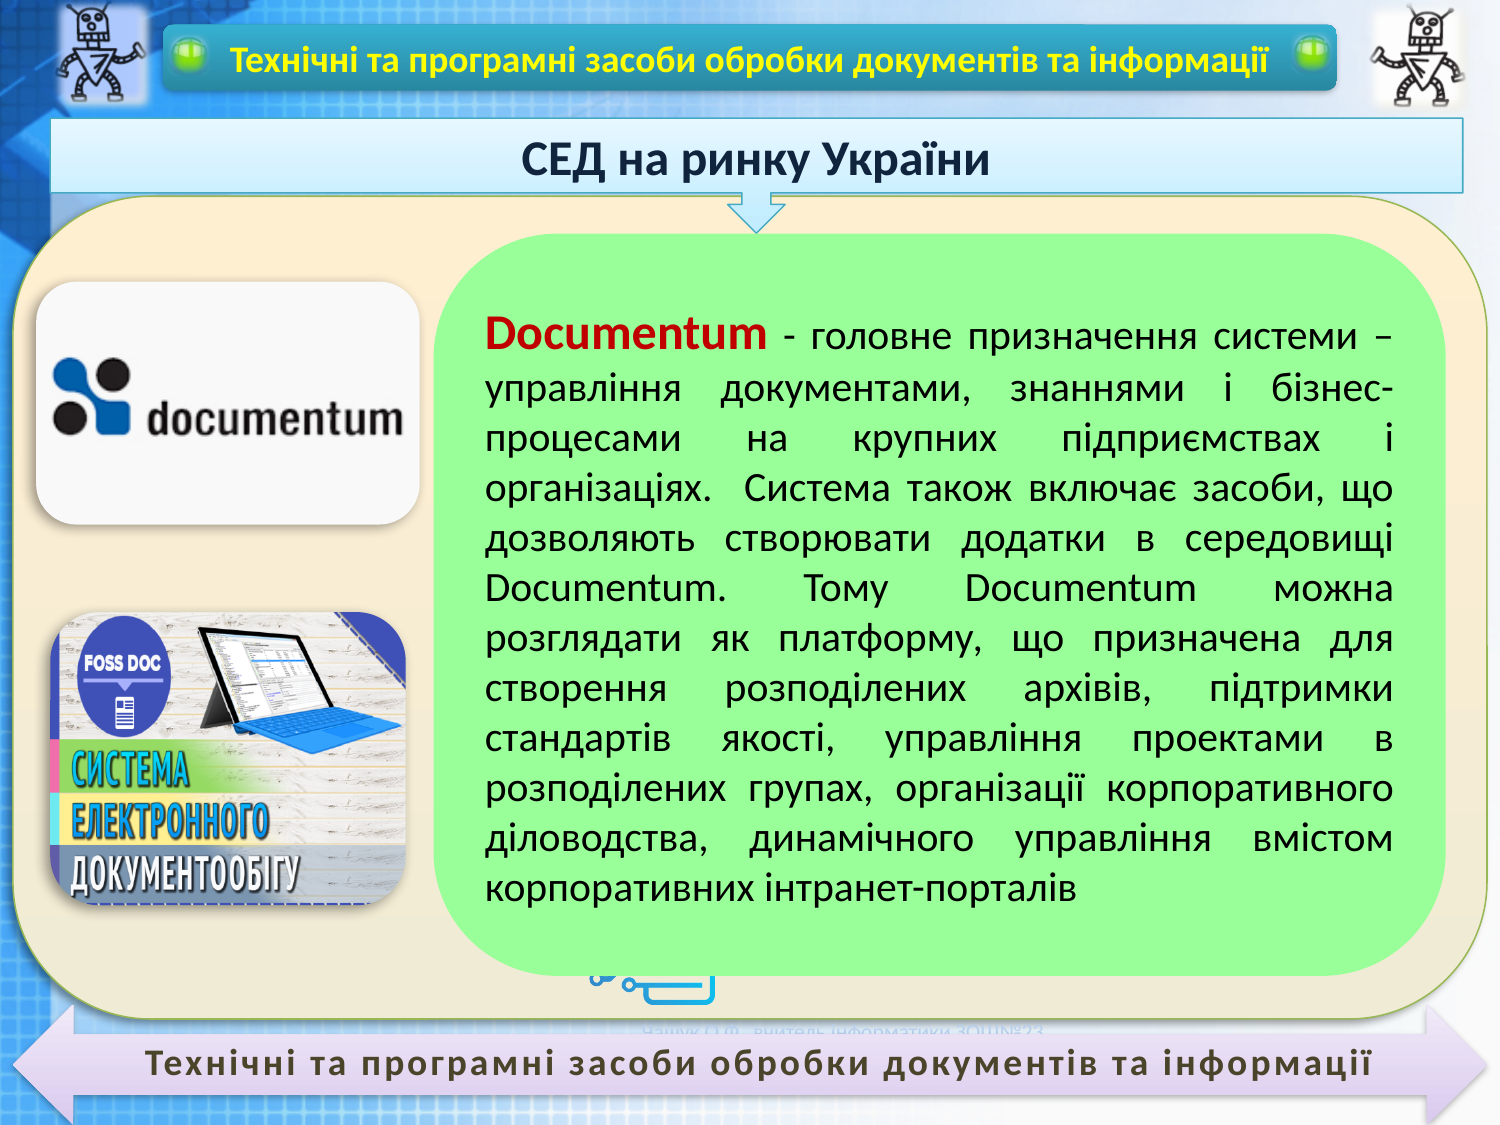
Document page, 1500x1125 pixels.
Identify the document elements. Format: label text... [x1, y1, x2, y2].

picture [572, 907, 924, 1005]
picture [35, 281, 420, 525]
text_box Технічні та програмні засоби обробки документів та інформації [164, 24, 1337, 91]
text_box Documentum - головне призначення системи – управління документами, знаннями і бізнес-процесами на крупних підприємствах і організаціях. Система також включає засоби, що дозволяють створювати додатки в середовищі Documentum. Тому Documentum можна розглядати як платформу, що призначена для створення розподілених архівів, підтримки стандартів якості, управління проектами в розподілених групах, організації корпоративного діловодства, динамічного управління вмістом корпоративних інтранет-порталів [431, 231, 1448, 978]
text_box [12, 1004, 1488, 1125]
text_box [12, 195, 752, 1002]
text_box СЕД на ринку України [49, 117, 1464, 231]
text_box [761, 195, 1488, 1002]
picture [0, 0, 1500, 1125]
picture [49, 611, 406, 906]
text_box [425, 463, 431, 524]
